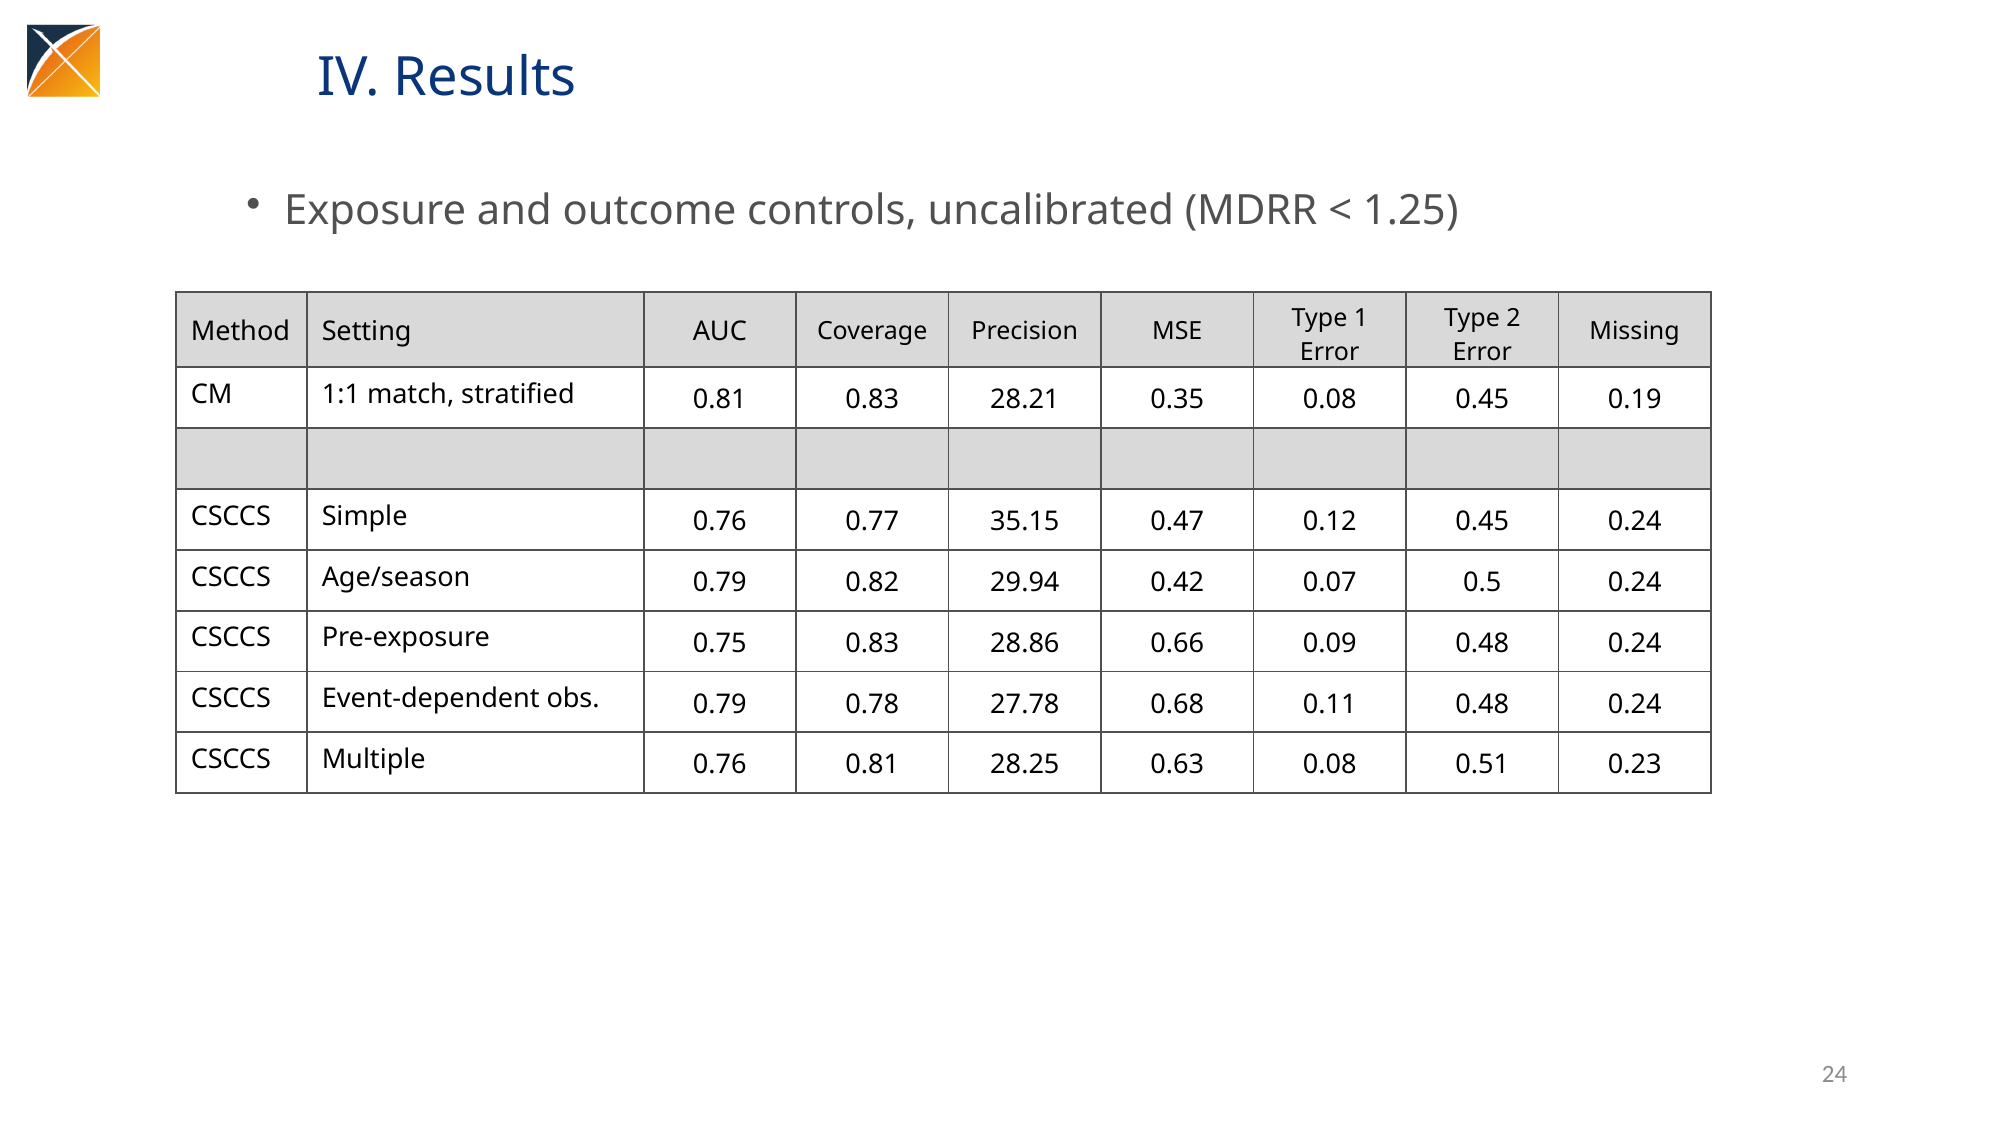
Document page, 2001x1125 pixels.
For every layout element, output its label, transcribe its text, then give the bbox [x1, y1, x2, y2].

slide_number 24 [1412, 1042, 1863, 1103]
table_cell [1254, 429, 1405, 488]
table_cell 0.12 [1254, 490, 1405, 549]
table_cell 0.19 [1559, 368, 1710, 427]
table_cell CSCCS [177, 672, 306, 731]
table_cell 28.86 [949, 612, 1100, 671]
table_cell 0.79 [645, 551, 795, 610]
table_header AUC [645, 293, 795, 366]
table_cell 0.08 [1254, 733, 1405, 792]
table_cell 0.24 [1559, 612, 1710, 671]
table_cell 0.81 [645, 368, 795, 427]
table_cell 28.25 [949, 733, 1100, 792]
table_cell CSCCS [177, 733, 306, 792]
table_cell 0.24 [1559, 490, 1710, 549]
table_cell 0.76 [645, 490, 795, 549]
table_cell Event-dependent obs. [308, 672, 643, 731]
table_cell Simple [308, 490, 643, 549]
table_cell [1102, 429, 1253, 488]
table_cell 0.76 [645, 733, 795, 792]
table_cell 0.82 [797, 551, 948, 610]
table_cell 0.23 [1559, 733, 1710, 792]
table_cell 0.5 [1407, 551, 1558, 610]
table_cell 0.24 [1559, 672, 1710, 731]
table_cell 0.08 [1254, 368, 1405, 427]
table_cell 0.48 [1407, 672, 1558, 731]
table_cell Multiple [308, 733, 643, 792]
table_cell 0.07 [1254, 551, 1405, 610]
table_cell 29.94 [949, 551, 1100, 610]
table_header Precision [949, 293, 1100, 366]
table_cell 0.47 [1102, 490, 1253, 549]
table_cell [949, 429, 1100, 488]
table_cell 0.51 [1407, 733, 1558, 792]
table_cell 0.24 [1559, 551, 1710, 610]
table_cell 0.83 [797, 612, 948, 671]
table_cell 0.35 [1102, 368, 1253, 427]
table_header Type 2 Error [1407, 293, 1558, 366]
table_cell [645, 429, 795, 488]
table_cell 28.21 [949, 368, 1100, 427]
table_cell [1407, 429, 1558, 488]
table_cell 0.42 [1102, 551, 1253, 610]
table_cell 0.09 [1254, 612, 1405, 671]
table_header Missing [1559, 293, 1710, 366]
table_cell 0.78 [797, 672, 948, 731]
table_cell 1:1 match, stratified [308, 368, 643, 427]
table_cell [308, 429, 643, 488]
table_cell 0.66 [1102, 612, 1253, 671]
table_cell [797, 429, 948, 488]
table_cell 0.77 [797, 490, 948, 549]
text_box Exposure and outcome controls, uncalibrated (MDRR < 1.25) [246, 183, 1612, 261]
table_cell 0.83 [797, 368, 948, 427]
table_header Coverage [797, 293, 948, 366]
table_cell [177, 429, 306, 488]
table_cell 0.45 [1407, 490, 1558, 549]
table_cell CSCCS [177, 551, 306, 610]
table_cell 0.79 [645, 672, 795, 731]
table_cell 0.48 [1407, 612, 1558, 671]
table_cell Pre-exposure [308, 612, 643, 671]
table_cell 0.68 [1102, 672, 1253, 731]
table_cell 0.81 [797, 733, 948, 792]
picture [27, 24, 100, 97]
table_header Setting [308, 293, 643, 366]
table_cell CSCCS [177, 612, 306, 671]
table_cell 0.45 [1407, 368, 1558, 427]
table_cell 27.78 [949, 672, 1100, 731]
table_header MSE [1102, 293, 1253, 366]
table_cell Age/season [308, 551, 643, 610]
table_cell 0.75 [645, 612, 795, 671]
table_header Type 1 Error [1254, 293, 1405, 366]
table_header Method [177, 293, 306, 366]
text_box IV. Results [317, 41, 1683, 110]
table_cell 0.11 [1254, 672, 1405, 731]
table_cell 0.63 [1102, 733, 1253, 792]
table_cell 35.15 [949, 490, 1100, 549]
table_cell CSCCS [177, 490, 306, 549]
table_cell CM [177, 368, 306, 427]
table_cell [1559, 429, 1710, 488]
